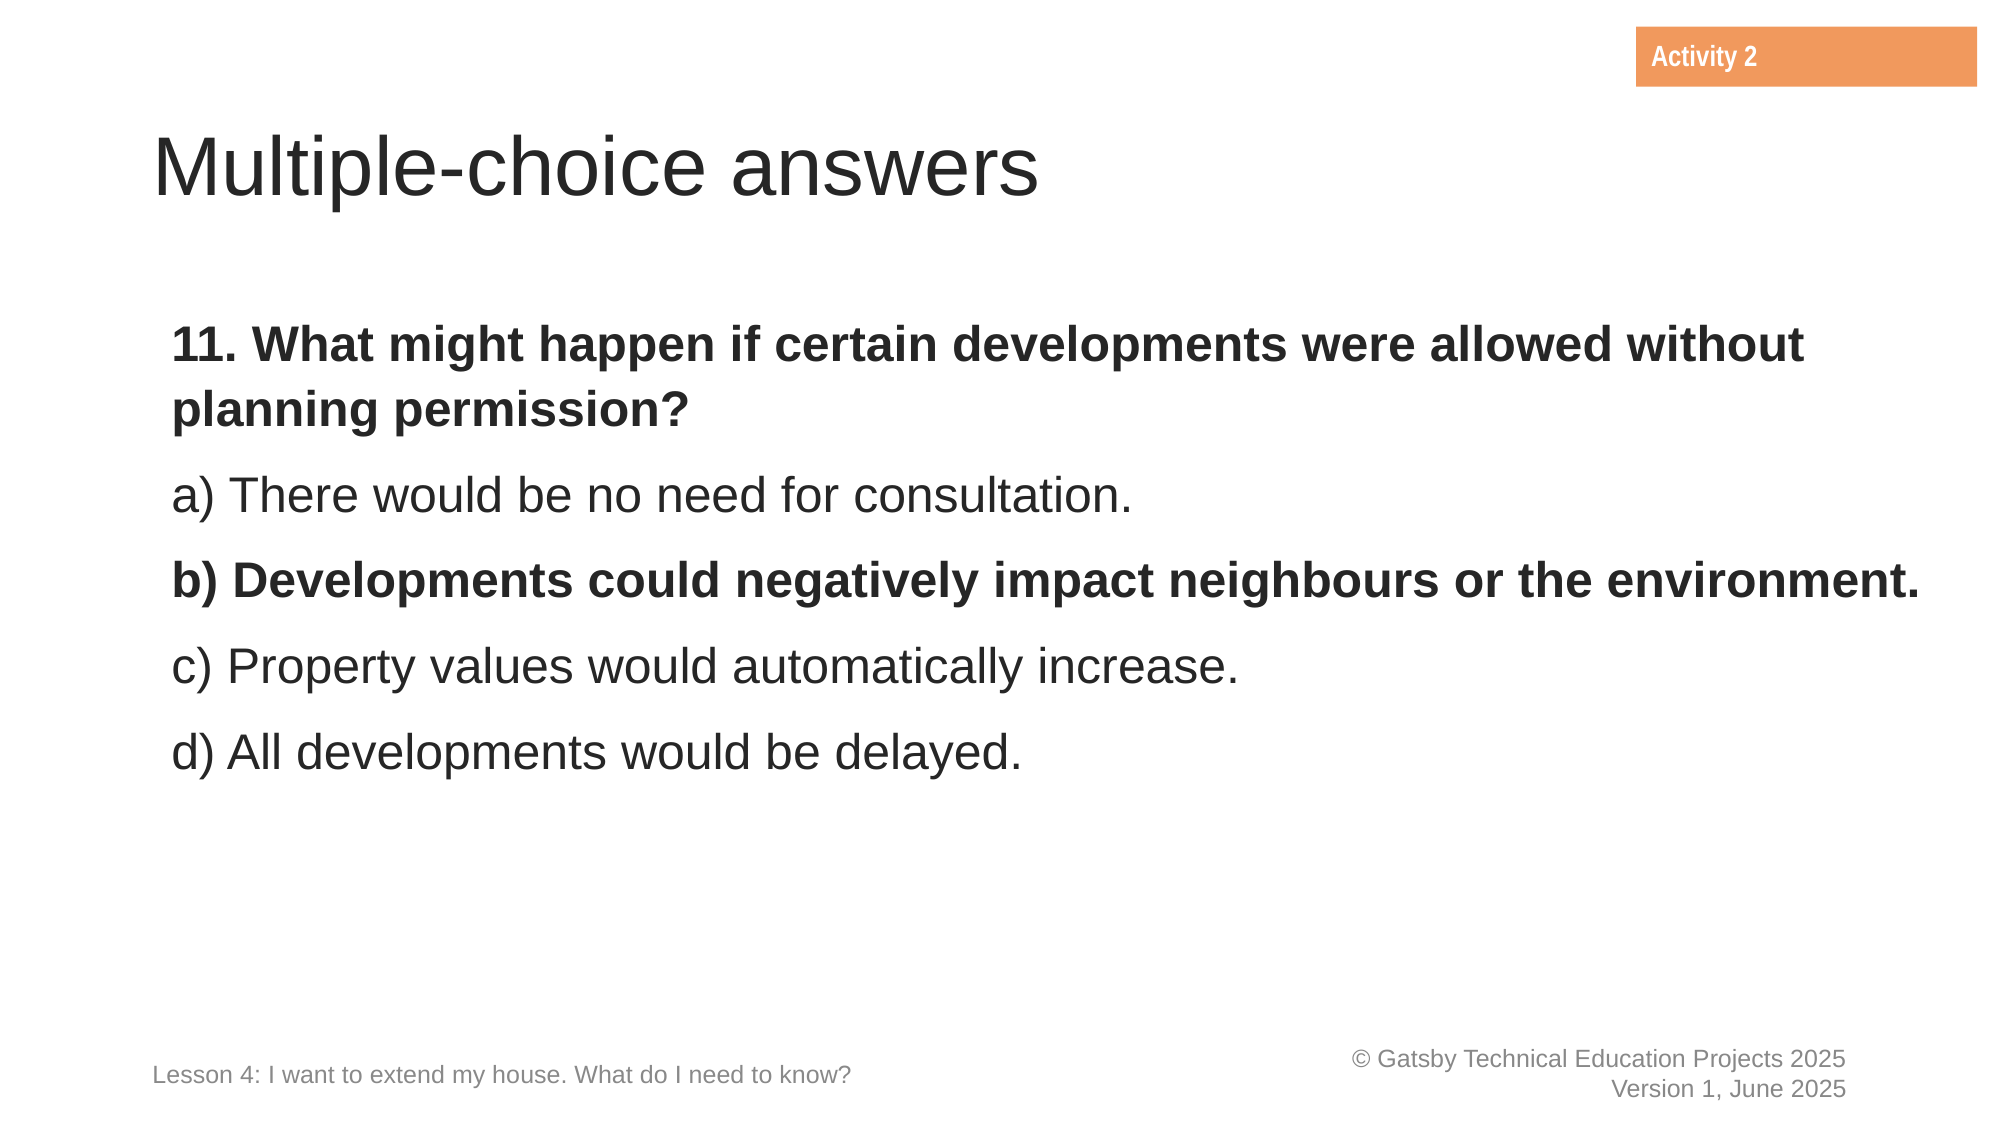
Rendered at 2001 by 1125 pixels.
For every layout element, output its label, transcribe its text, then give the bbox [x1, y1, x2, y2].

title Multiple-choice answers [137, 59, 1863, 278]
list Activity 2 [1636, 26, 1978, 87]
list 11. What might happen if certain developments were allowed without planning permission? a) There would be no need for consultation. b) Developments could negatively impact neighbours or the environment. c) Property values would automatically increase. d) All developments would be delayed. [137, 299, 1941, 1014]
list Lesson 4: I want to extend my house. What do I need to know? [137, 1042, 1000, 1103]
